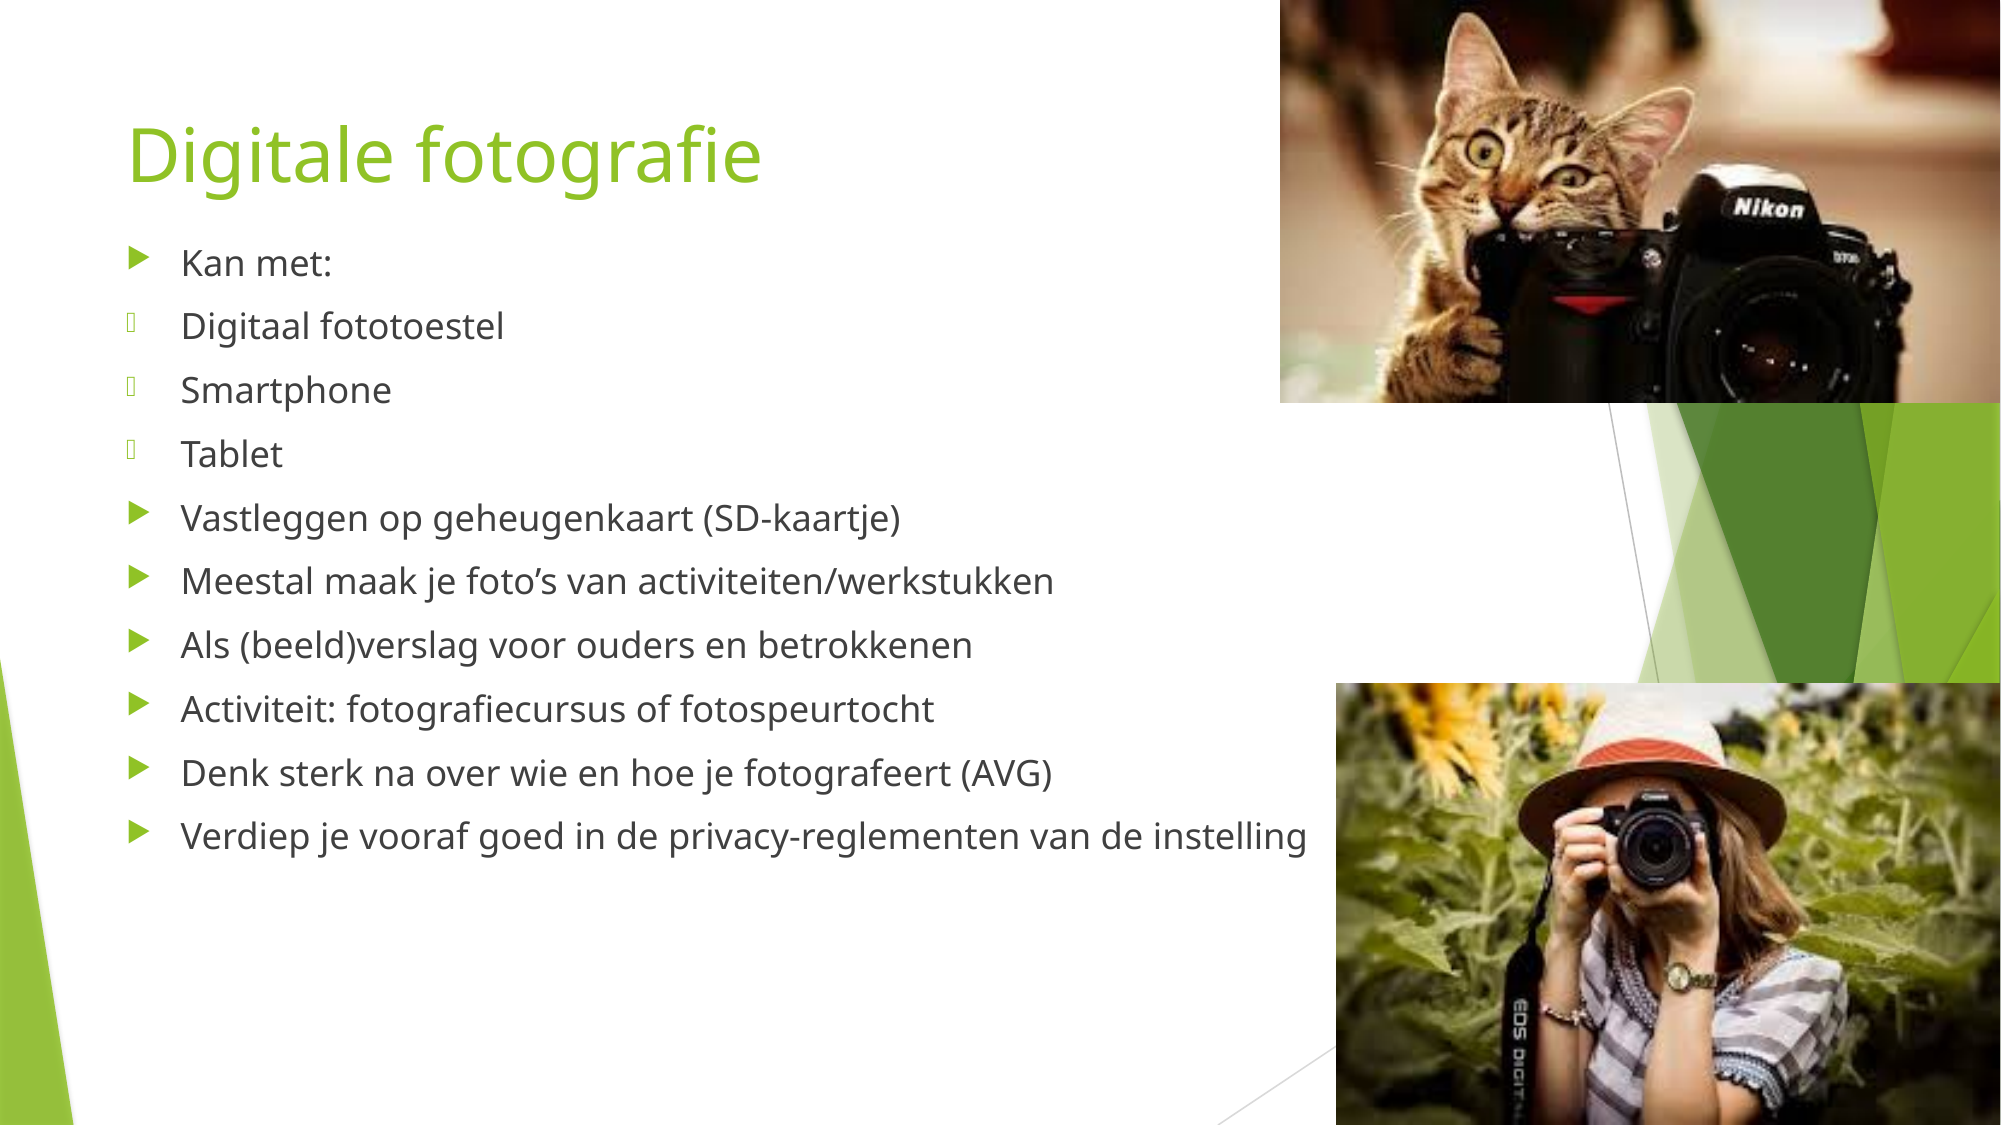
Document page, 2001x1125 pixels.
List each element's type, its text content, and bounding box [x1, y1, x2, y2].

picture [1280, 0, 2000, 404]
title Digitale fotografie [111, 99, 1275, 232]
list Kan met: Digitaal fototoestel Smartphone Tablet Vastleggen op geheugenkaart (SD-kaartje) Meestal maak je foto’s van activiteiten/werkstukken Als (beeld)verslag voor ouders en betrokkenen Activiteit: fotografiecursus of fotospeurtocht Denk sterk na over wie en hoe je fotografeert (AVG) Verdiep je vooraf goed in de privacy-reglementen van de instelling [111, 232, 1522, 869]
picture [1336, 683, 2000, 1125]
